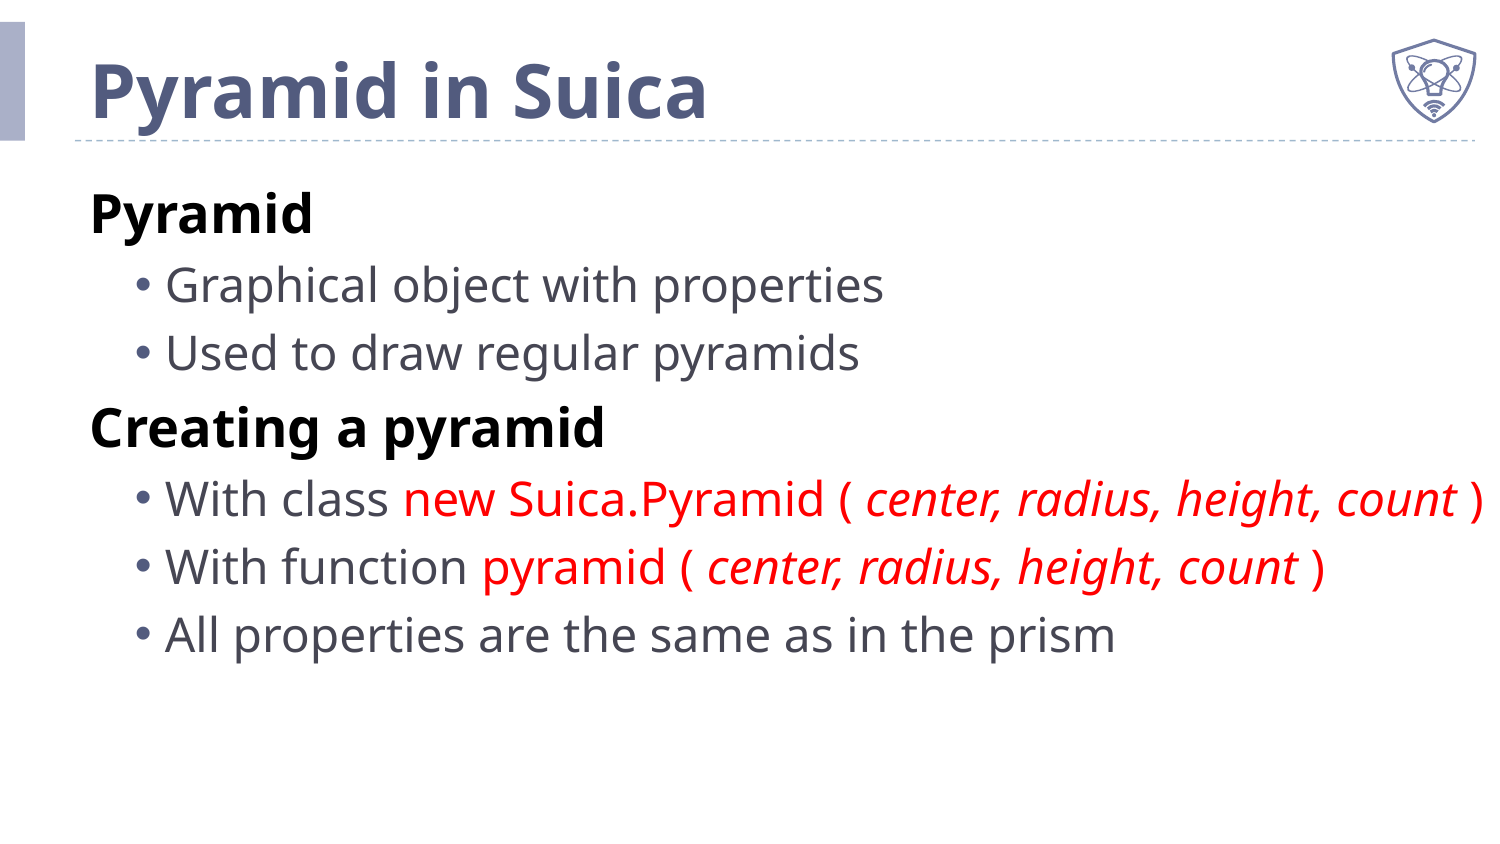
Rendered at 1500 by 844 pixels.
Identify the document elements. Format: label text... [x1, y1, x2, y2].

title Pyramid in Suica [75, 18, 1475, 141]
list Pyramid Graphical object with properties Used to draw regular pyramids Creating a pyramid With class new Suica.Pyramid ( center, radius, height, count ) With function pyramid ( center, radius, height, count ) All properties are the same as in the prism [75, 171, 1500, 835]
